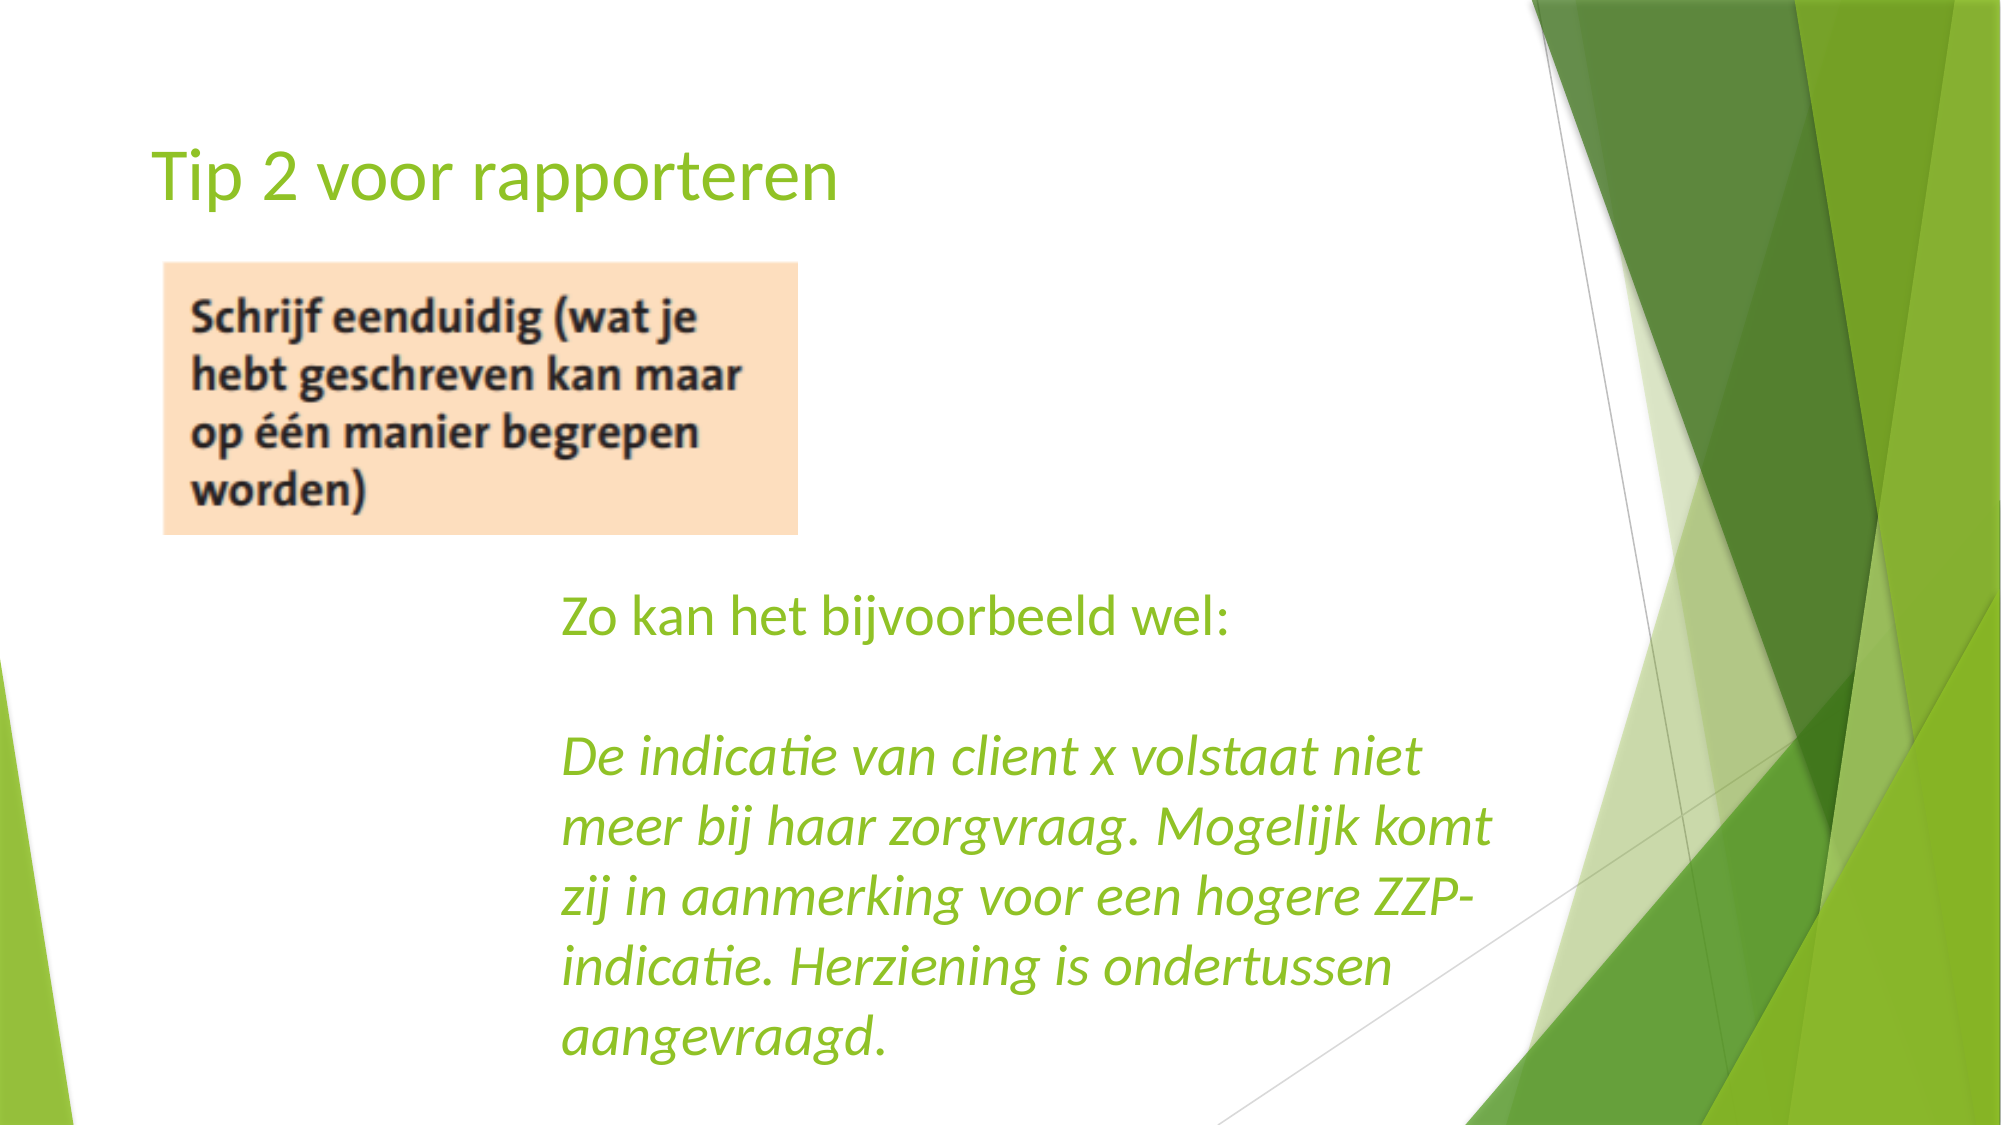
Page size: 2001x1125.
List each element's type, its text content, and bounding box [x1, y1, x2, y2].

title [136, 45, 1547, 262]
text_box Zo kan het bijvoorbeeld wel: De indicatie van client x volstaat niet meer bij haar zorgvraag. Mogelijk komt zij in aanmerking voor een hogere ZZP-indicatie. Herziening is ondertussen aangevraagd. [546, 569, 1547, 1075]
picture [162, 261, 799, 536]
text_box Tip 2 voor rapporteren [136, 118, 1417, 223]
